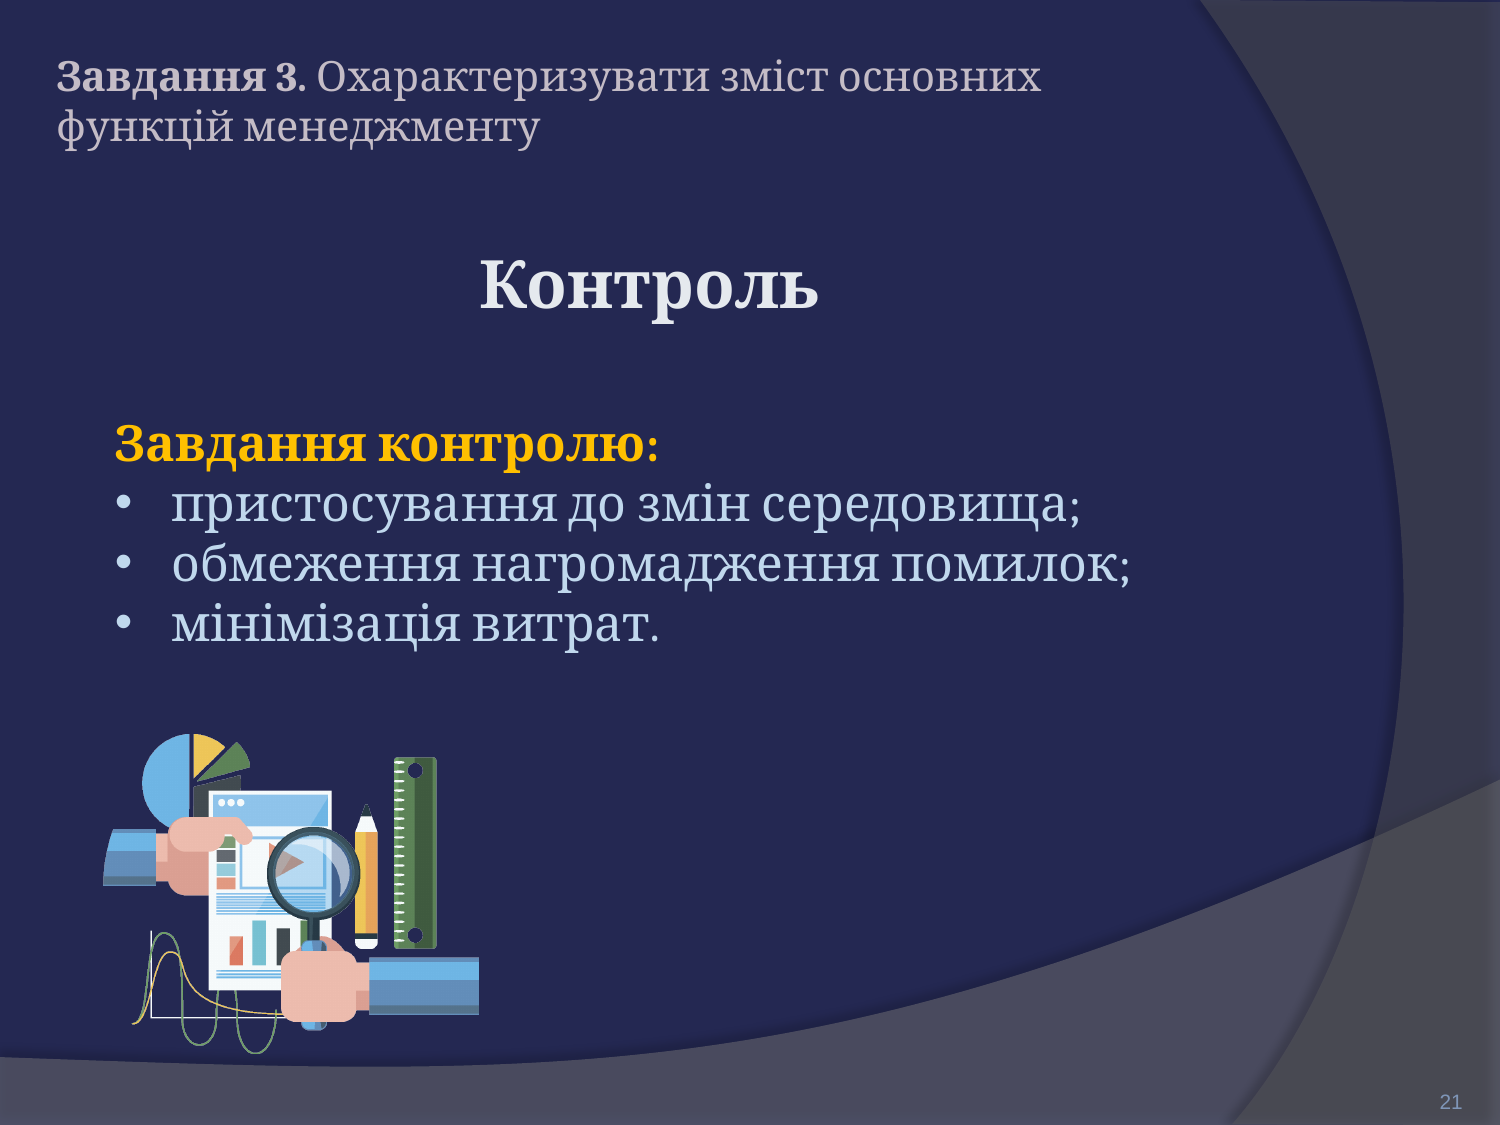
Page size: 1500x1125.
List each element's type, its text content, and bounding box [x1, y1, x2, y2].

text_box Контроль [147, 234, 1152, 329]
text_box Завдання контролю: пристосування до змін середовища; обмеження нагромадження помилок; мінімізація витрат. [100, 403, 1288, 659]
picture [100, 734, 479, 1054]
text_box Завдання 3. Охарактеризувати зміст основних функцій менеджменту [41, 42, 1214, 158]
slide_number 21 [1337, 1053, 1463, 1114]
